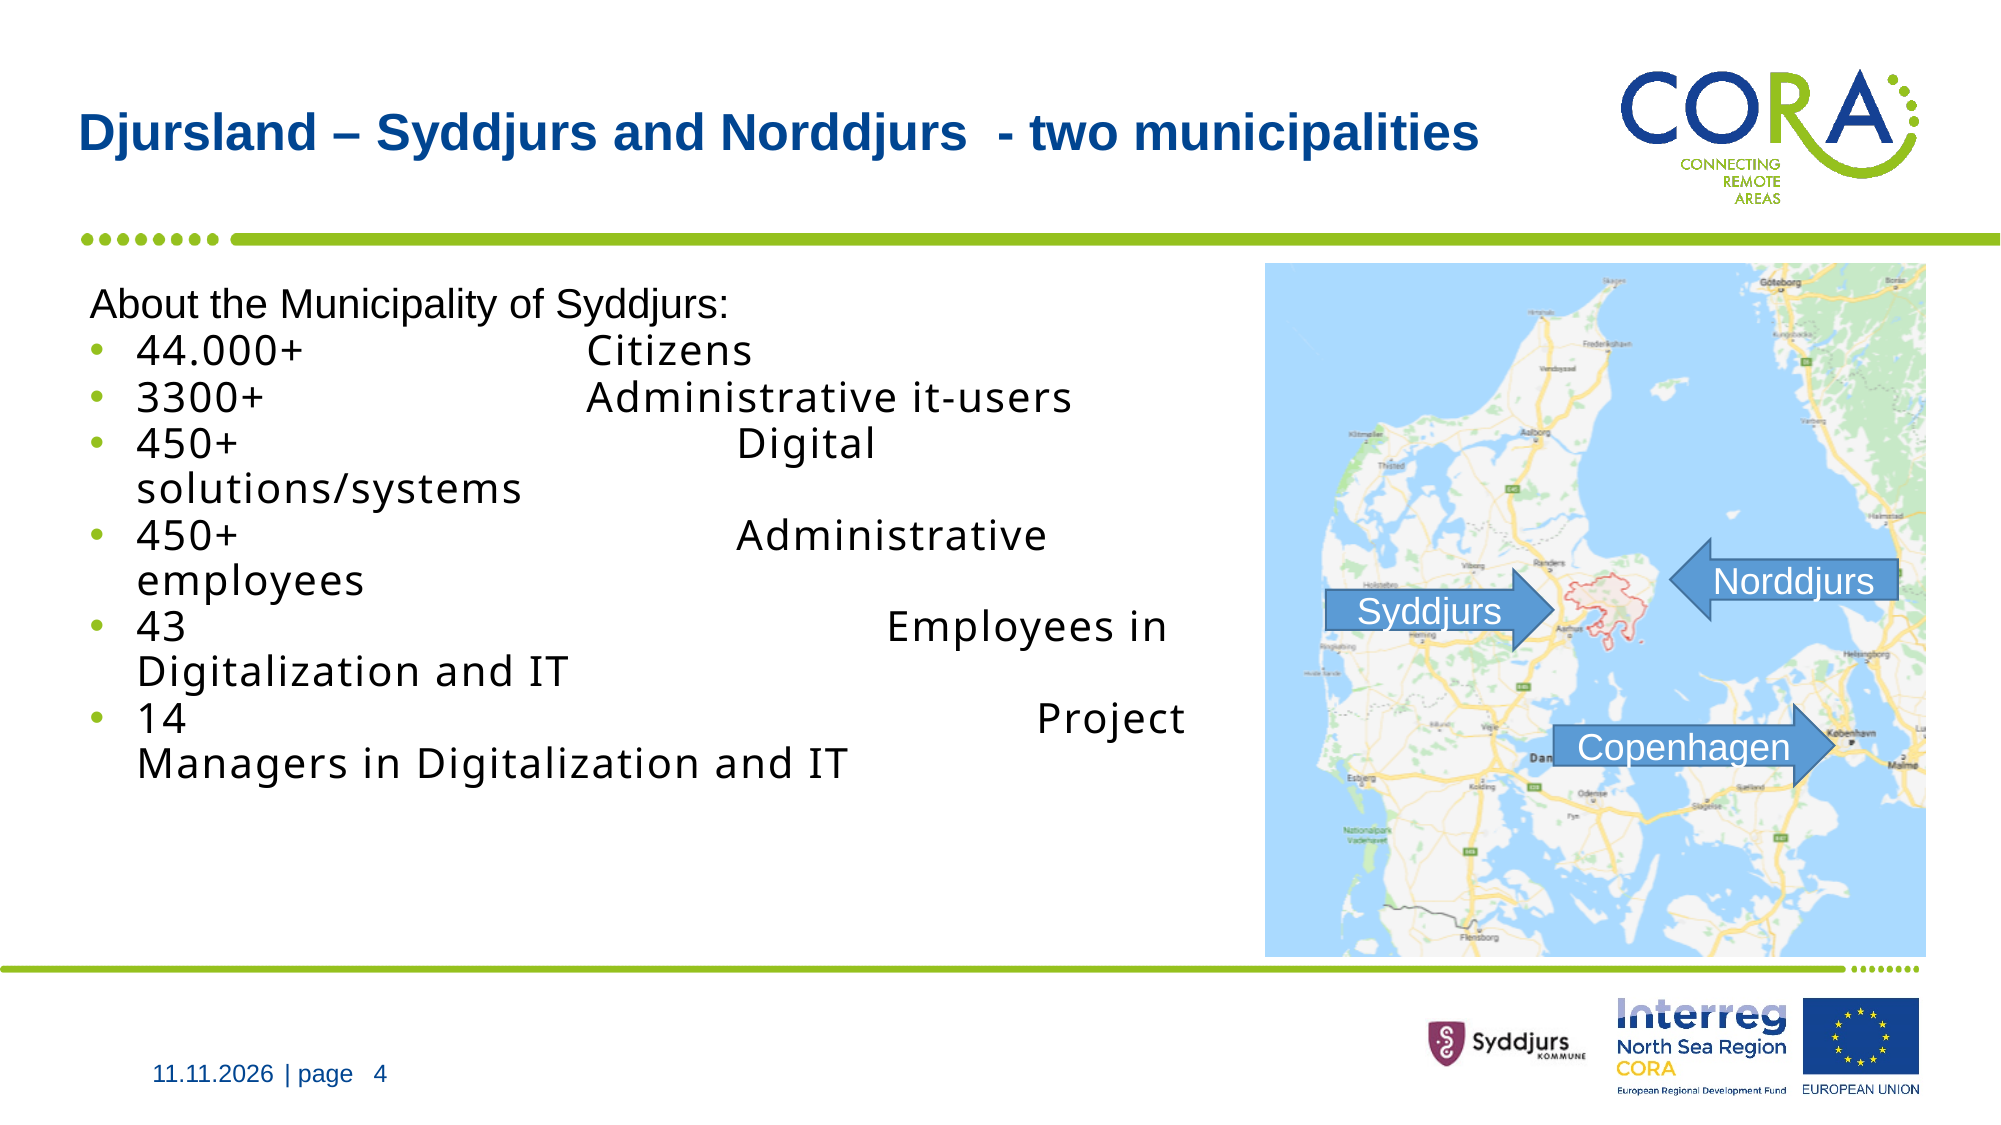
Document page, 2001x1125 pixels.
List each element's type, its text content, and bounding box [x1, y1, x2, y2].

list About the Municipality of Syddjurs: 44.000+ Citizens 3300+ Administrative it-users 450+ Digital solutions/systems 450+ Administrative employees 43 Employees in Digitalization and IT 14 Project Managers in Digitalization and IT [74, 275, 1238, 864]
title Djursland – Syddjurs and Norddjurs - two municipalities [63, 98, 1632, 173]
picture [0, 965, 1919, 973]
slide_number 4 [358, 1043, 453, 1103]
picture [1265, 263, 1926, 957]
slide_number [137, 1042, 262, 1103]
footer | page [262, 1042, 376, 1103]
picture [1595, 975, 1941, 1113]
picture [1425, 1018, 1588, 1070]
picture [1621, 68, 1919, 204]
picture [81, 233, 2001, 246]
